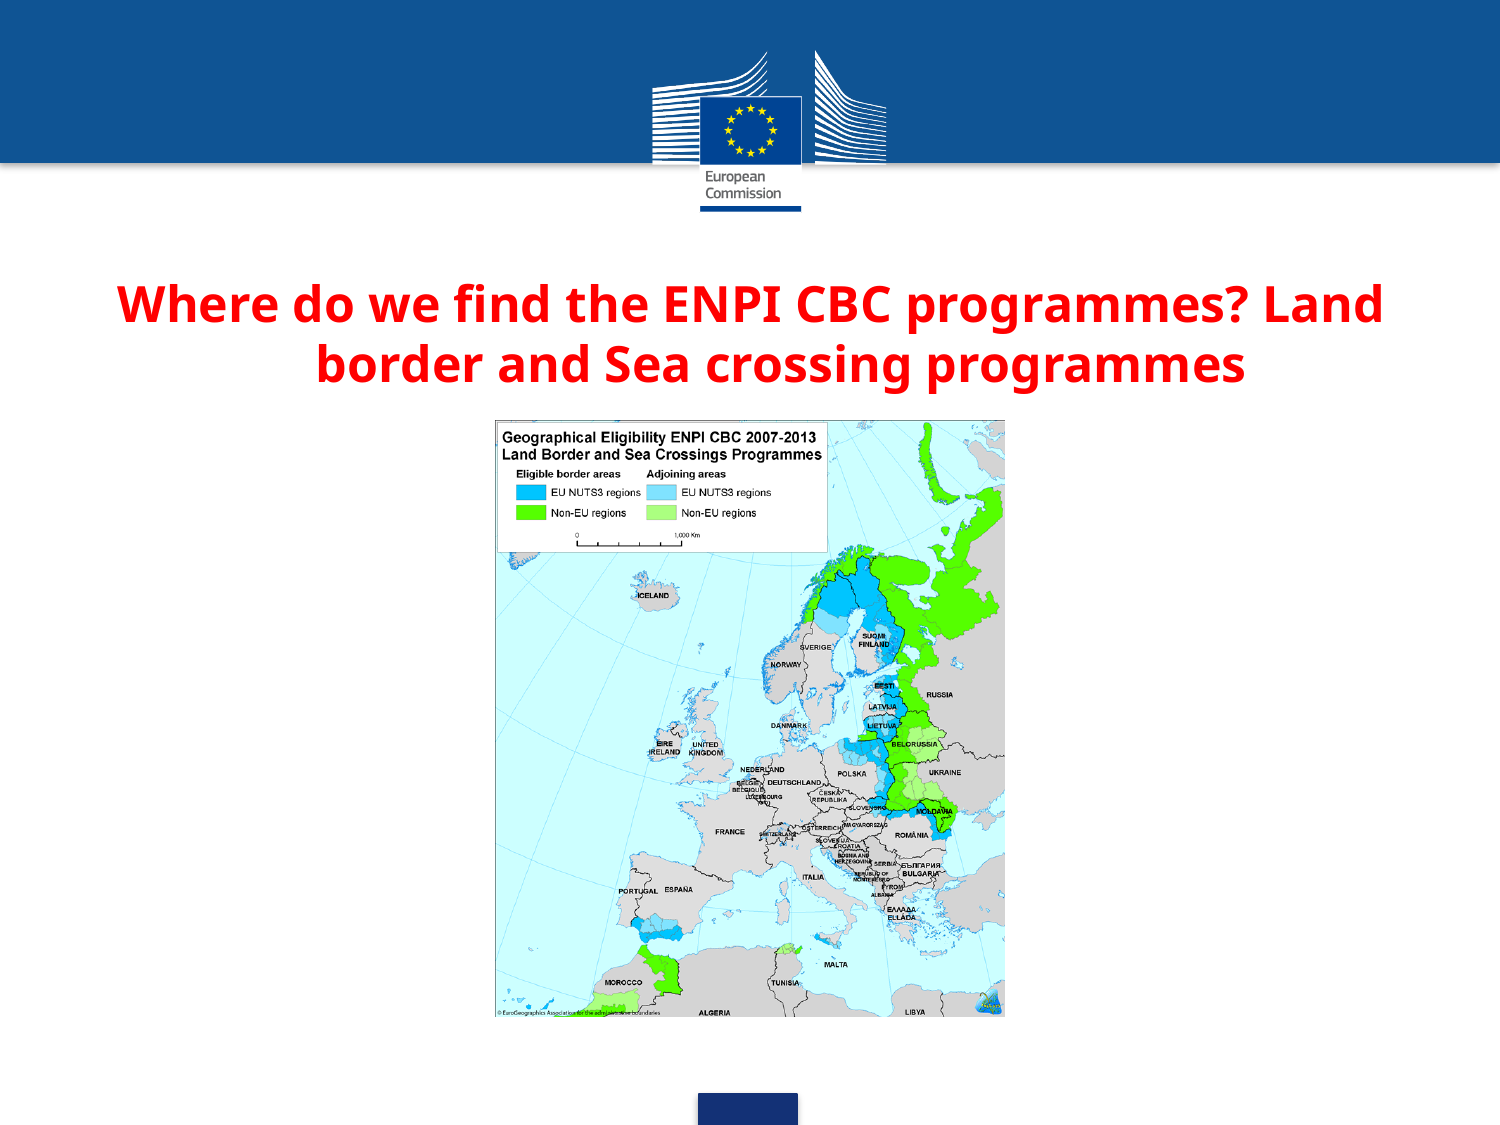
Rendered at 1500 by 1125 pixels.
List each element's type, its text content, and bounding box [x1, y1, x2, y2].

title Where do we find the ENPI CBC programmes? Land border and Sea crossing programmes [76, 255, 1428, 410]
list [495, 420, 1005, 1018]
